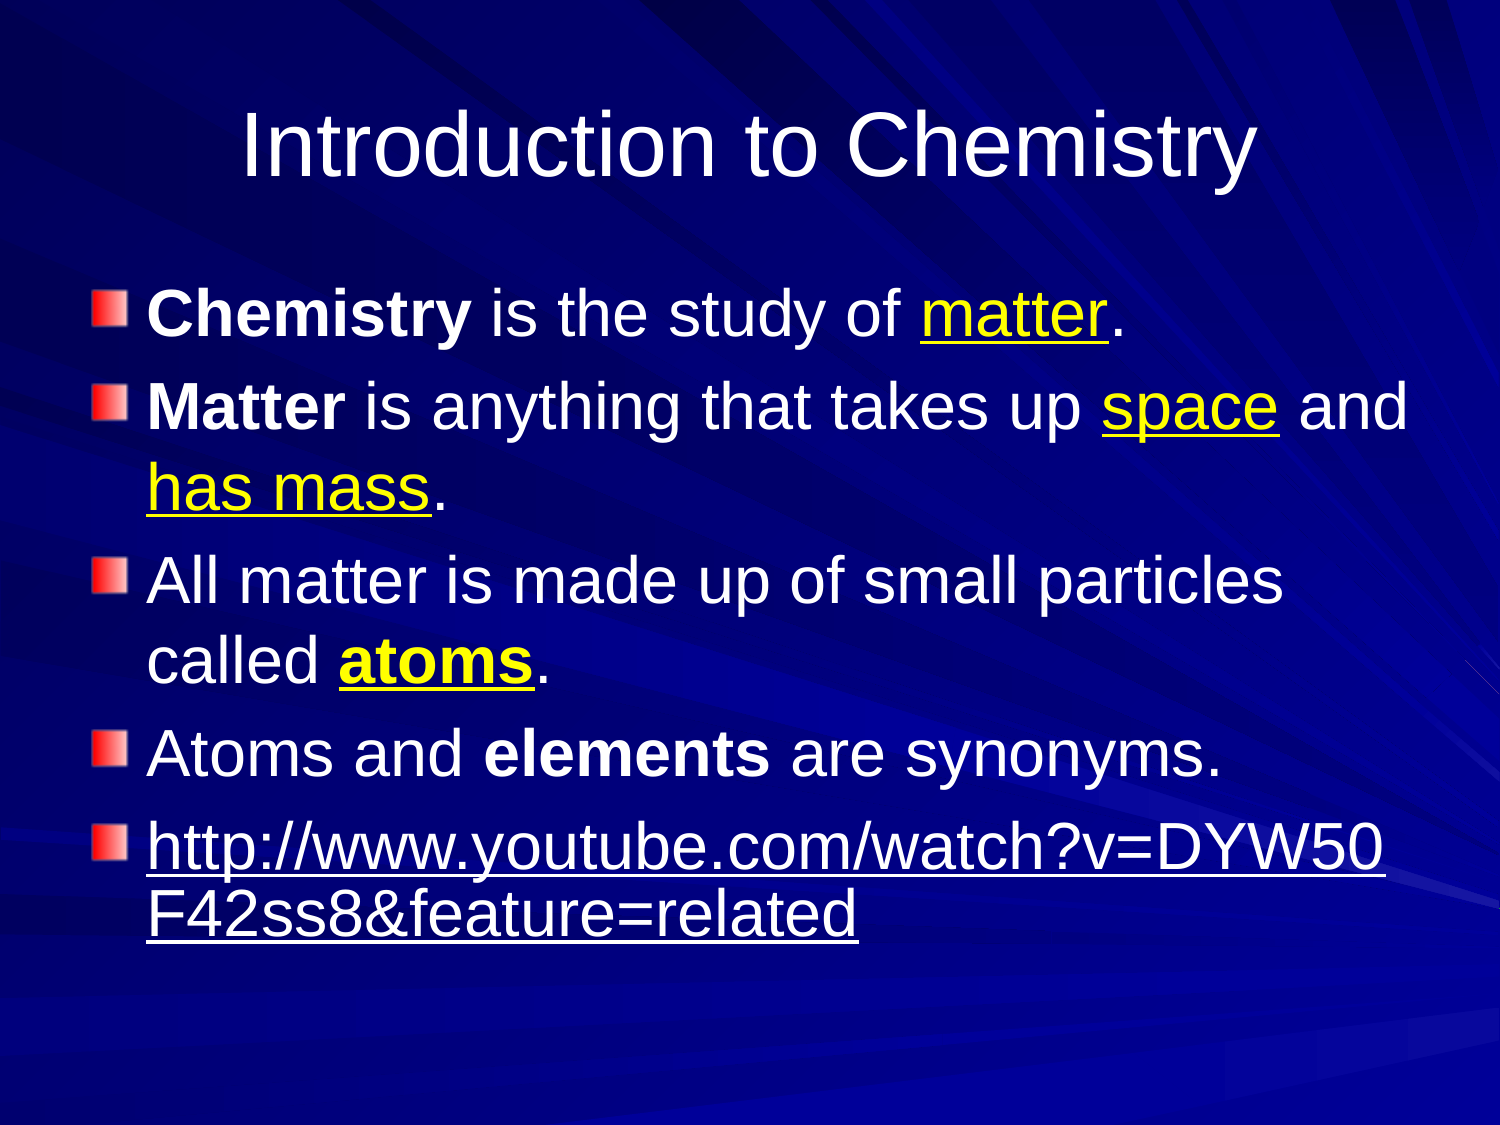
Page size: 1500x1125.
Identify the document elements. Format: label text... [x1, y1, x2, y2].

picture [90, 822, 132, 865]
picture [90, 288, 132, 331]
picture [90, 728, 132, 771]
picture [90, 382, 132, 425]
list Chemistry is the study of matter. Matter is anything that takes up space and has mass. All matter is made up of small particles called atoms. Atoms and elements are synonyms. http://www.youtube.com/watch?v=DYW50F42ss8&feature=related [74, 262, 1426, 1006]
picture [90, 555, 132, 598]
title Introduction to Chemistry [74, 45, 1426, 234]
